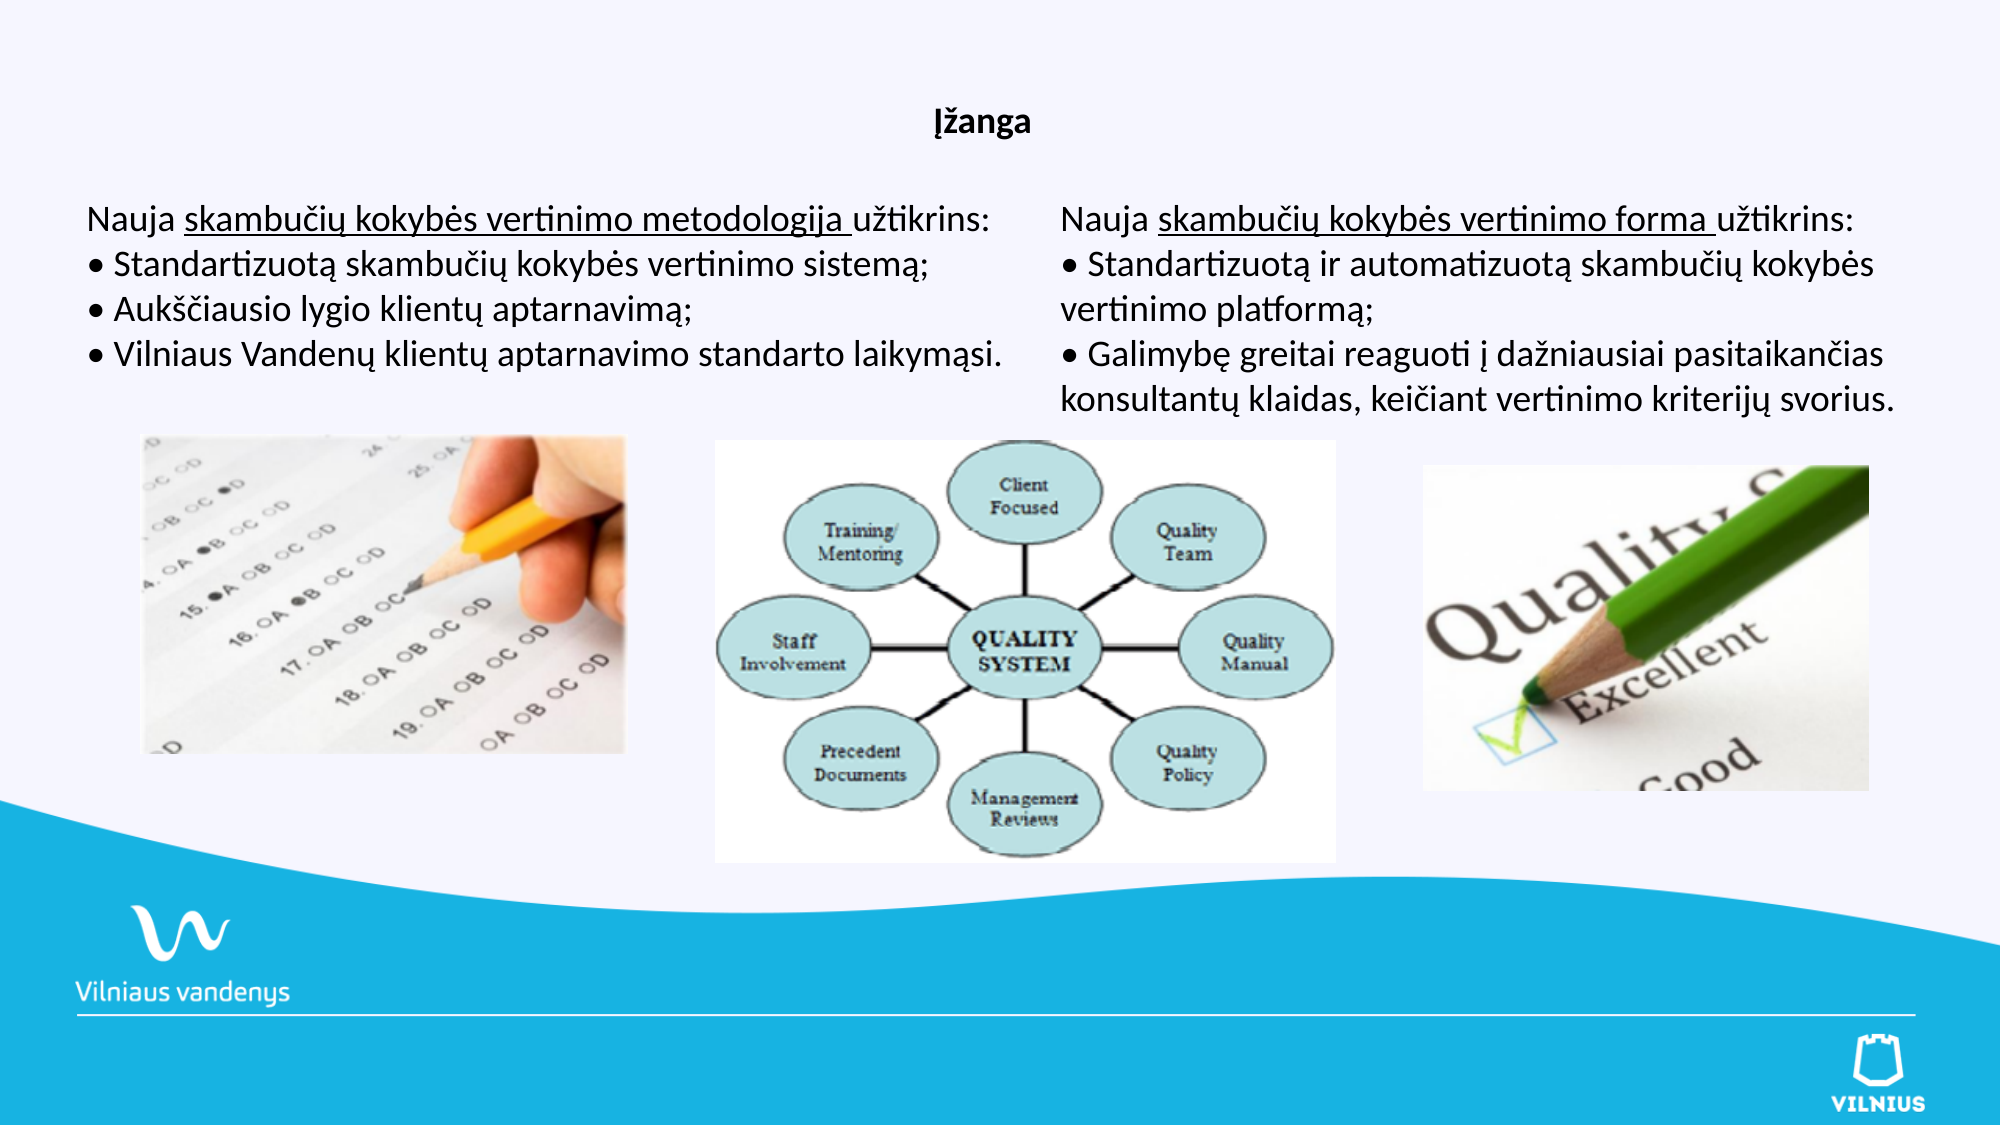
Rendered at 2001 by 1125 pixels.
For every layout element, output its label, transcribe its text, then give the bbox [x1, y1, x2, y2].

text_box Nauja skambučių kokybės vertinimo metodologija užtikrins: • Standartizuotą skambučių kokybės vertinimo sistemą; • Aukščiausio lygio klientų aptarnavimą; • Vilniaus Vandenų klientų aptarnavimo standarto laikymąsi. [71, 186, 1045, 382]
text_box Įžanga [918, 88, 1048, 148]
text_box Nauja skambučių kokybės vertinimo forma užtikrins: • Standartizuotą ir automatizuotą skambučių kokybės vertinimo platformą; • Galimybę greitai reaguoti į dažniausiai pasitaikančias konsultantų klaidas, keičiant vertinimo kriterijų svorius. [1045, 186, 1948, 427]
picture [0, 440, 2000, 1125]
picture [1423, 465, 1869, 791]
picture [140, 434, 628, 754]
